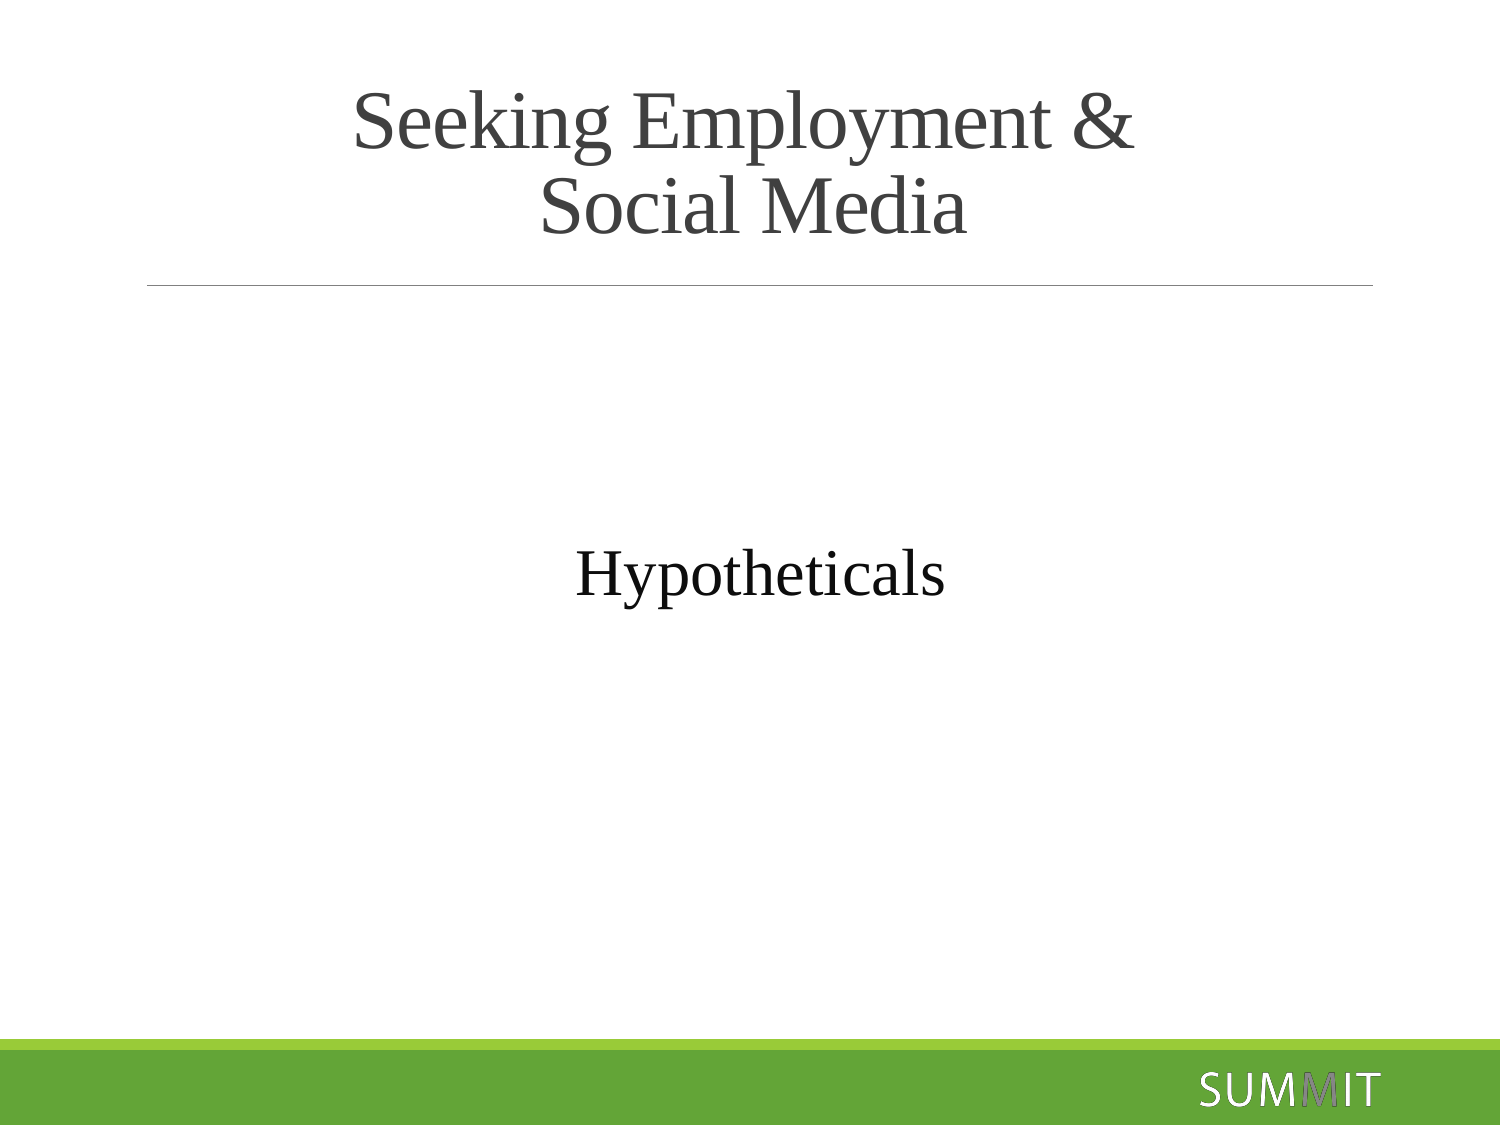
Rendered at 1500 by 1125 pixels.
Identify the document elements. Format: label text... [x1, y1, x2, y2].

picture [1196, 1024, 1386, 1125]
list Hypotheticals [135, 302, 1373, 963]
title Seeking Employment & Social Media [135, 47, 1373, 285]
